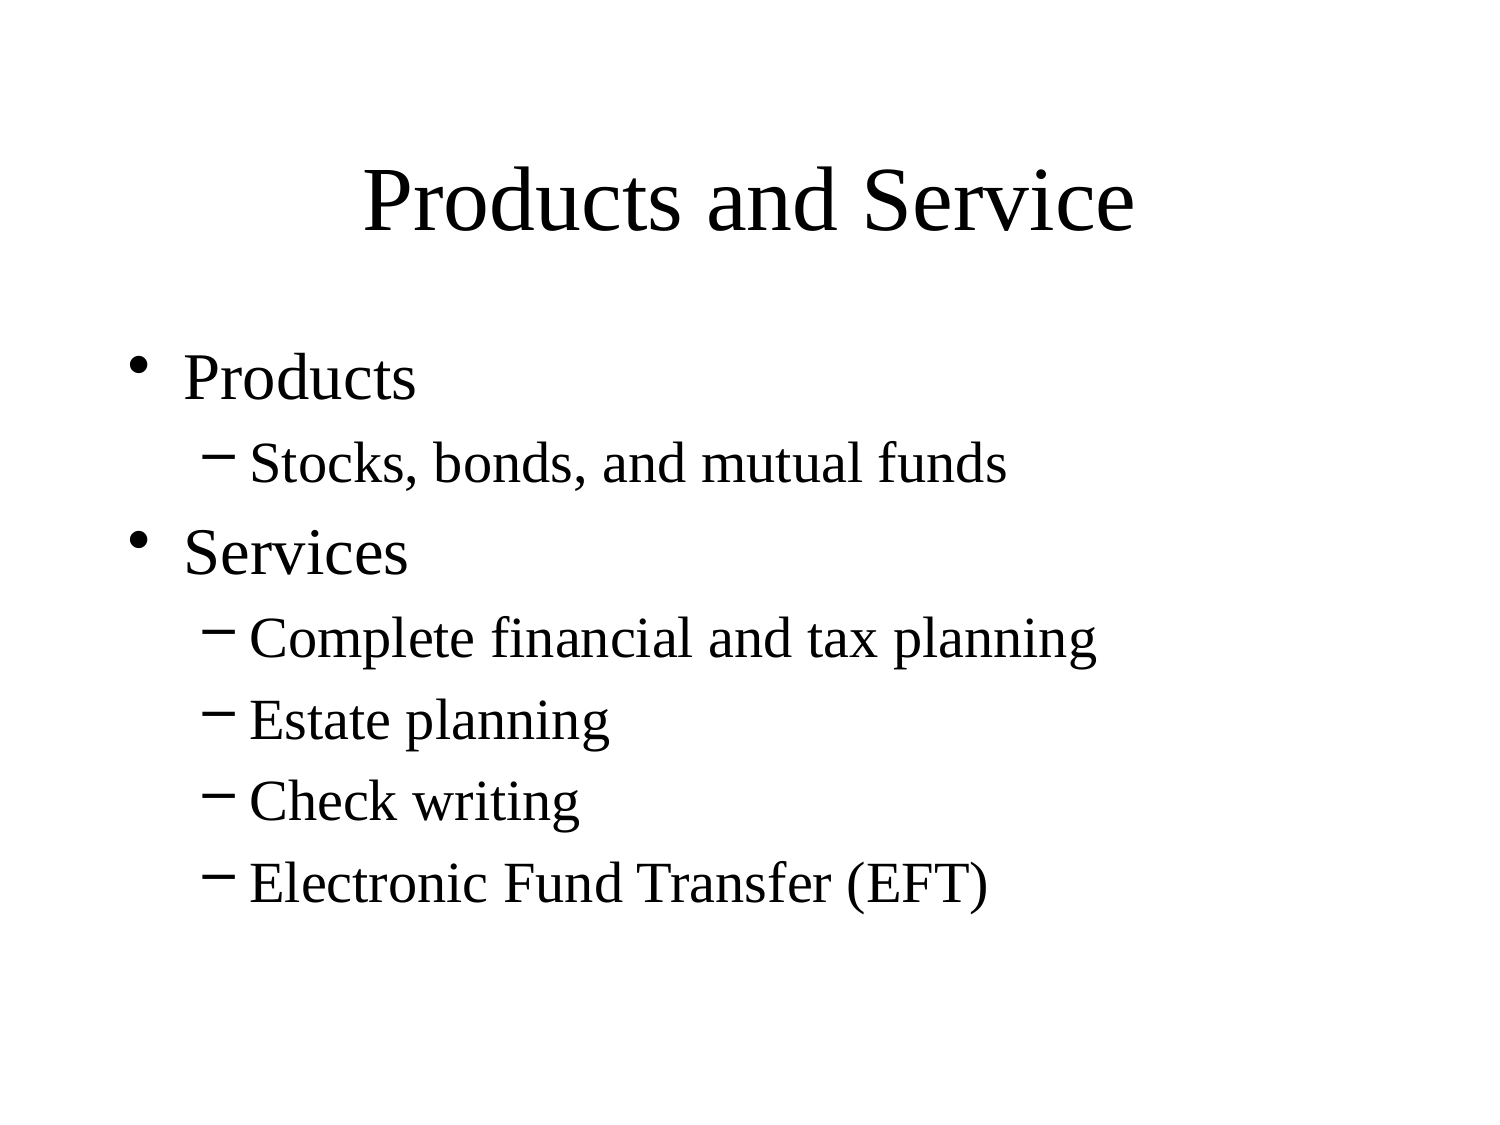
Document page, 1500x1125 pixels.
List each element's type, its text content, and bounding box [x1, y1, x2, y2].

list Products Stocks, bonds, and mutual funds Services Complete financial and tax planning Estate planning Check writing Electronic Fund Transfer (EFT) [112, 324, 1388, 1001]
title Products and Service [112, 99, 1388, 288]
